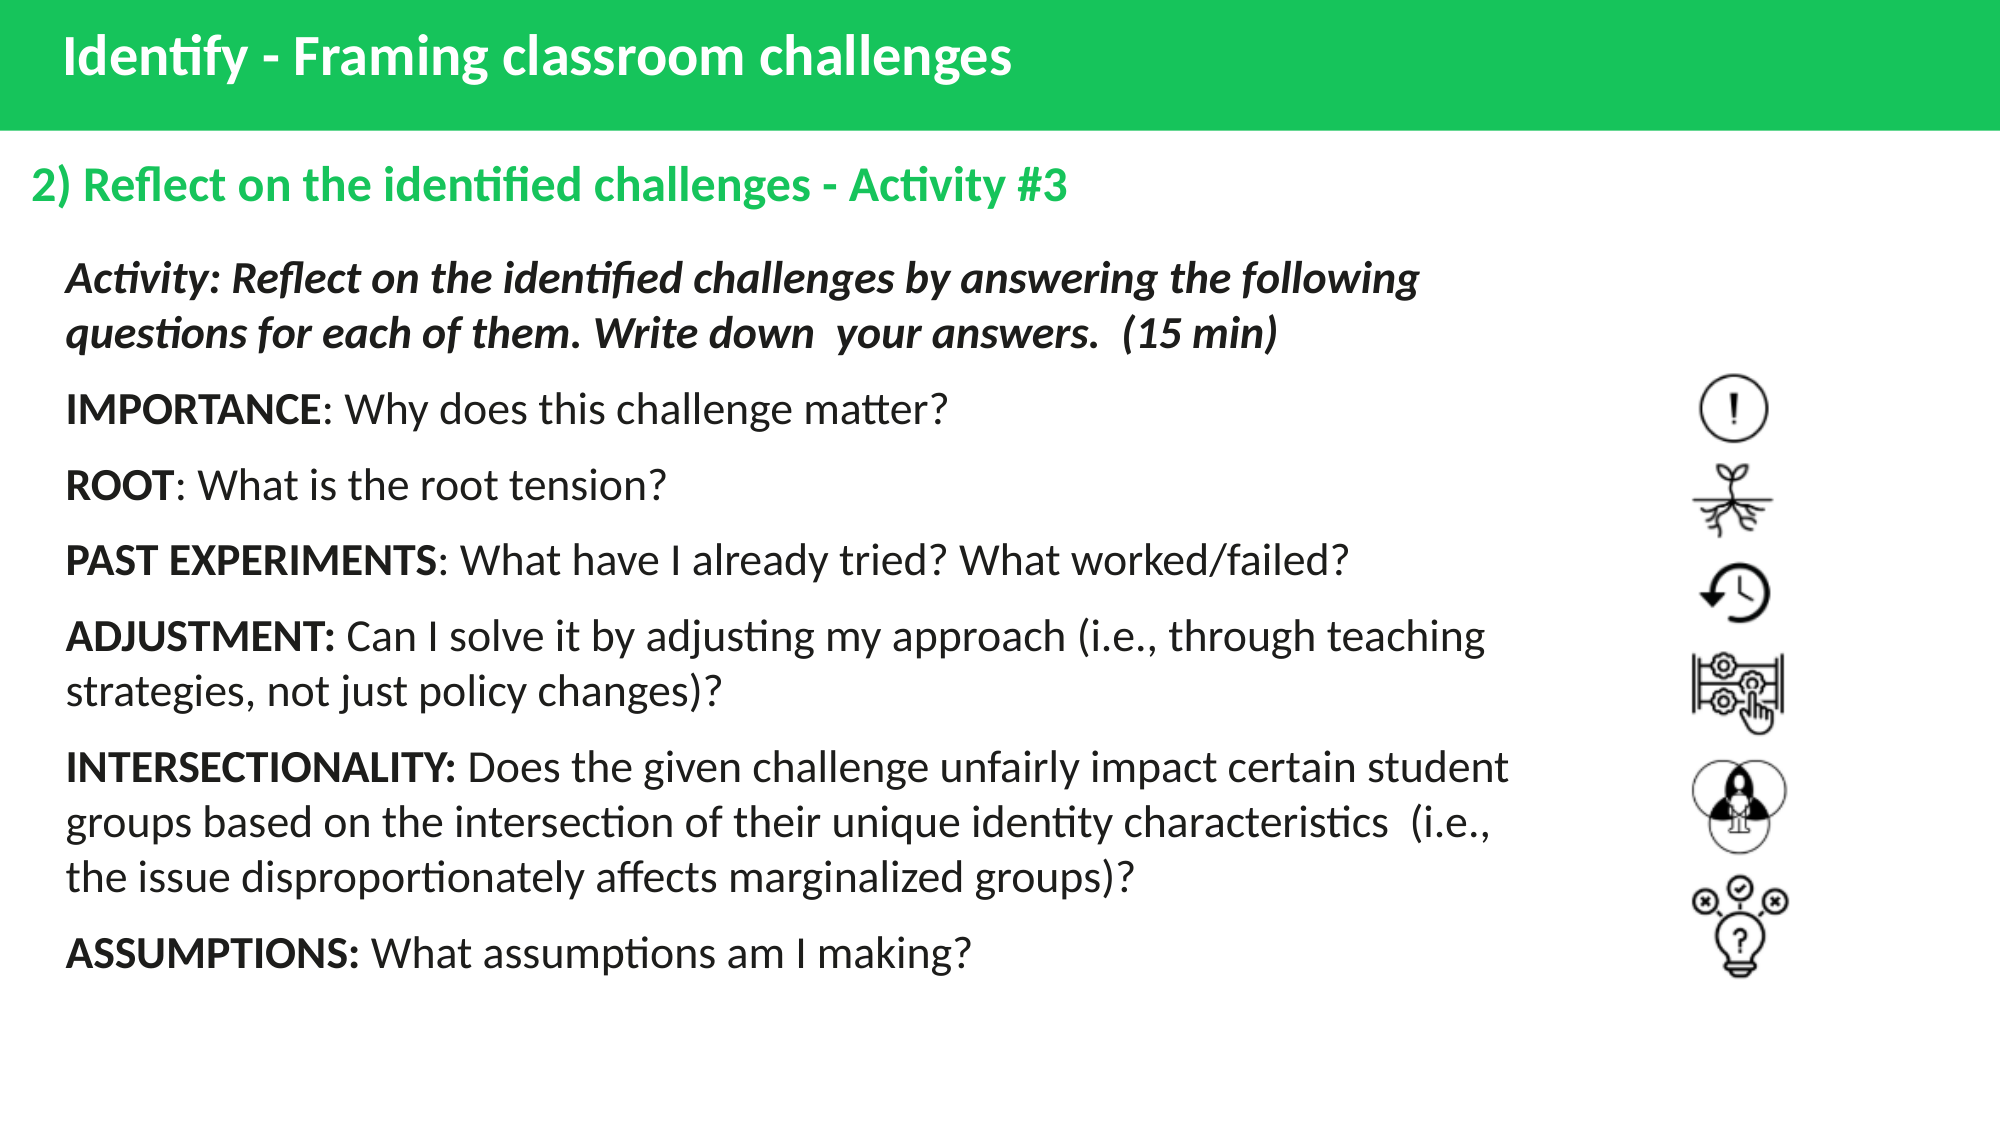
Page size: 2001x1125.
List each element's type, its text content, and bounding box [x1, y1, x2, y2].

title Identify - Framing classroom challenges [16, 40, 1976, 140]
list Activity: Reflect on the identified challenges by answering the following questions for each of them. Write down your answers. (15 min) IMPORTANCE: Why does this challenge matter? ROOT: What is the root tension? PAST EXPERIMENTS: What have I already tried? What worked/failed? ADJUSTMENT: Can I solve it by adjusting my approach (i.e., through teaching strategies, not just policy changes)? INTERSECTIONALITY: Does the given challenge unfairly impact certain student groups based on the intersection of their unique identity characteristics (i.e., the issue disproportionately affects marginalized groups)? ASSUMPTIONS: What assumptions am I making? [50, 239, 1545, 1108]
list 2) Reflect on the identified challenges - Activity #3 [16, 140, 1976, 231]
picture [1615, 350, 1859, 998]
